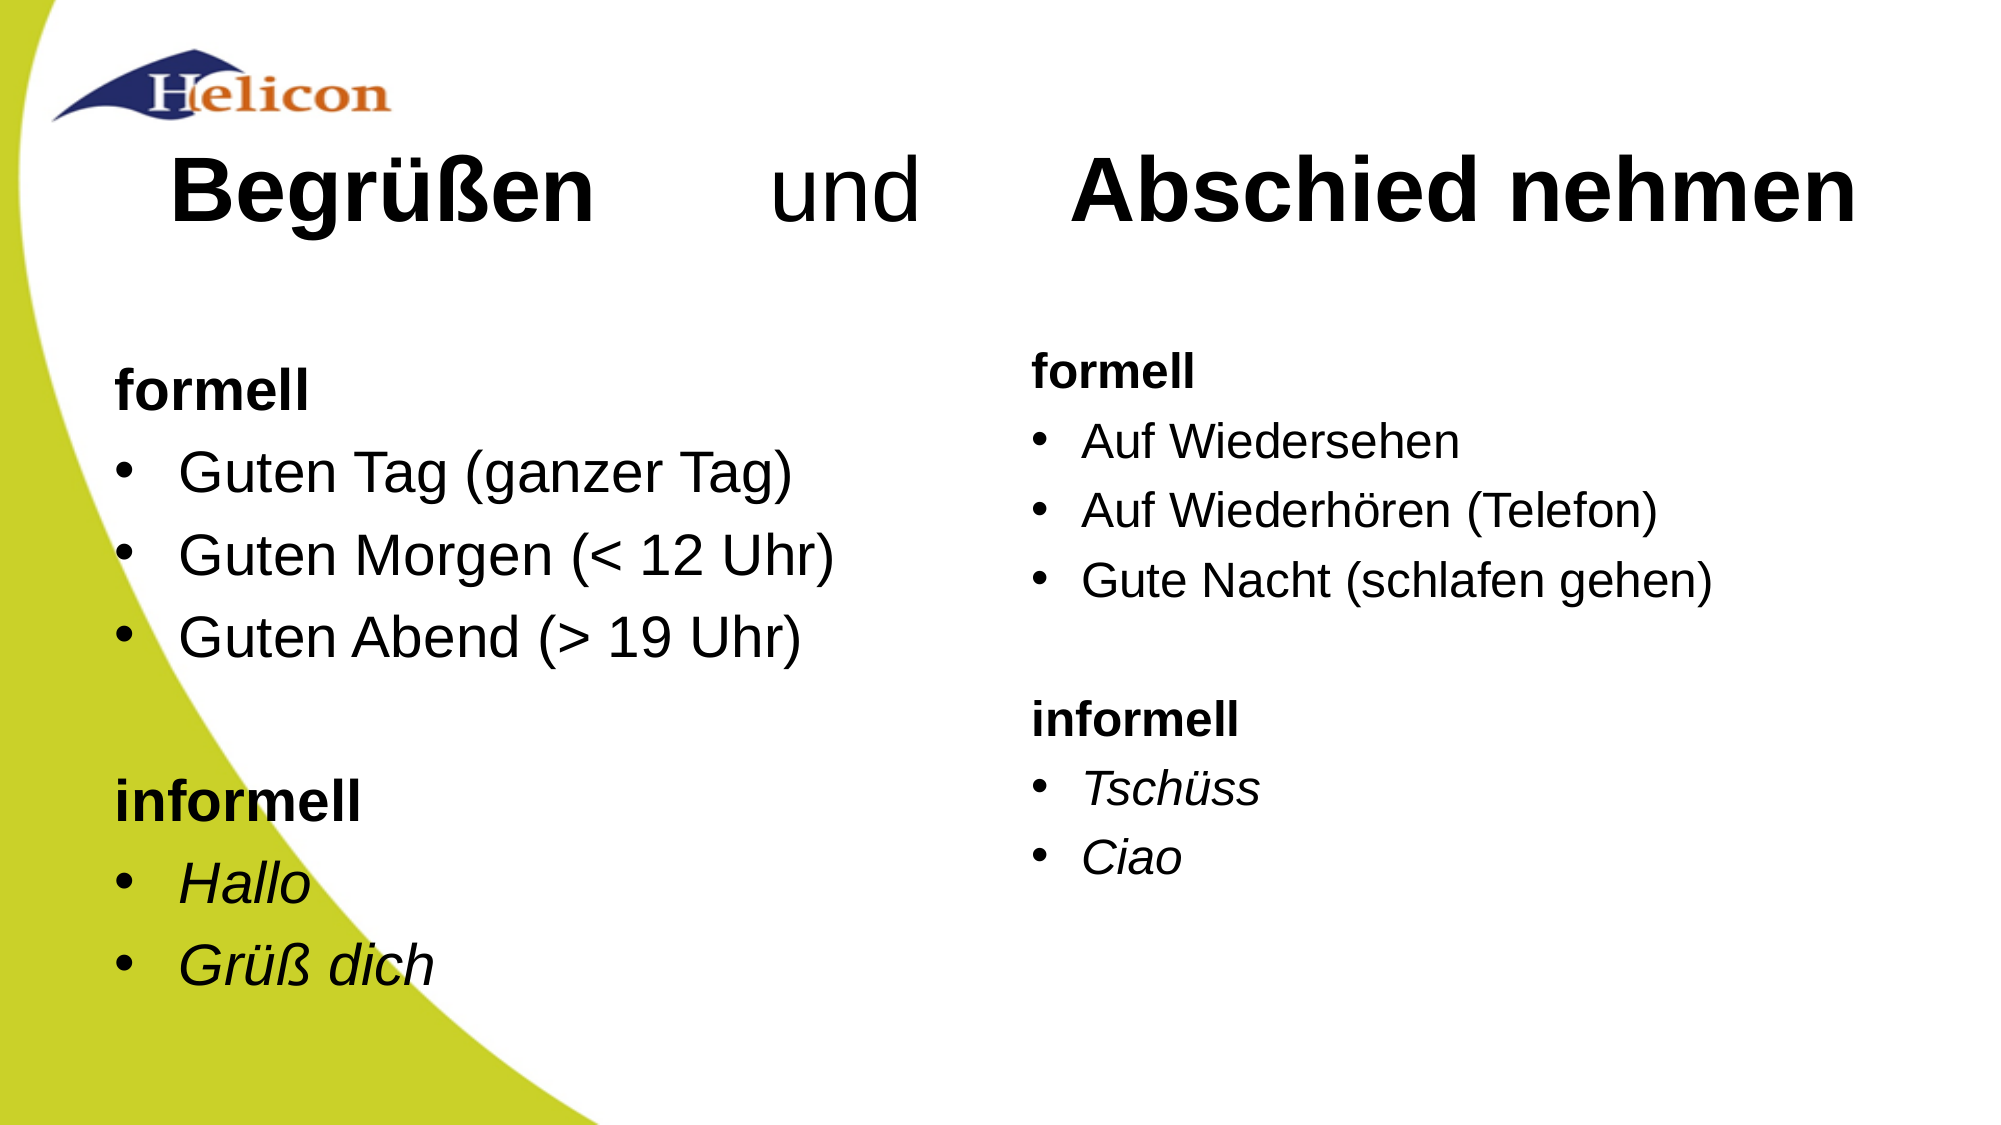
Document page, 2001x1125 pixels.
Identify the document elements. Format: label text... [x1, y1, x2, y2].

list formell Guten Tag (ganzer Tag) Guten Morgen (< 12 Uhr) Guten Abend (> 19 Uhr) informell Hallo Grüß dich [99, 262, 984, 1005]
title Begrüßen und Abschied nehmen [127, 90, 1928, 279]
list formell Auf Wiedersehen Auf Wiederhören (Telefon) Gute Nacht (schlafen gehen) informell Tschüss Ciao [1016, 262, 1900, 1005]
picture [0, 0, 2000, 1125]
